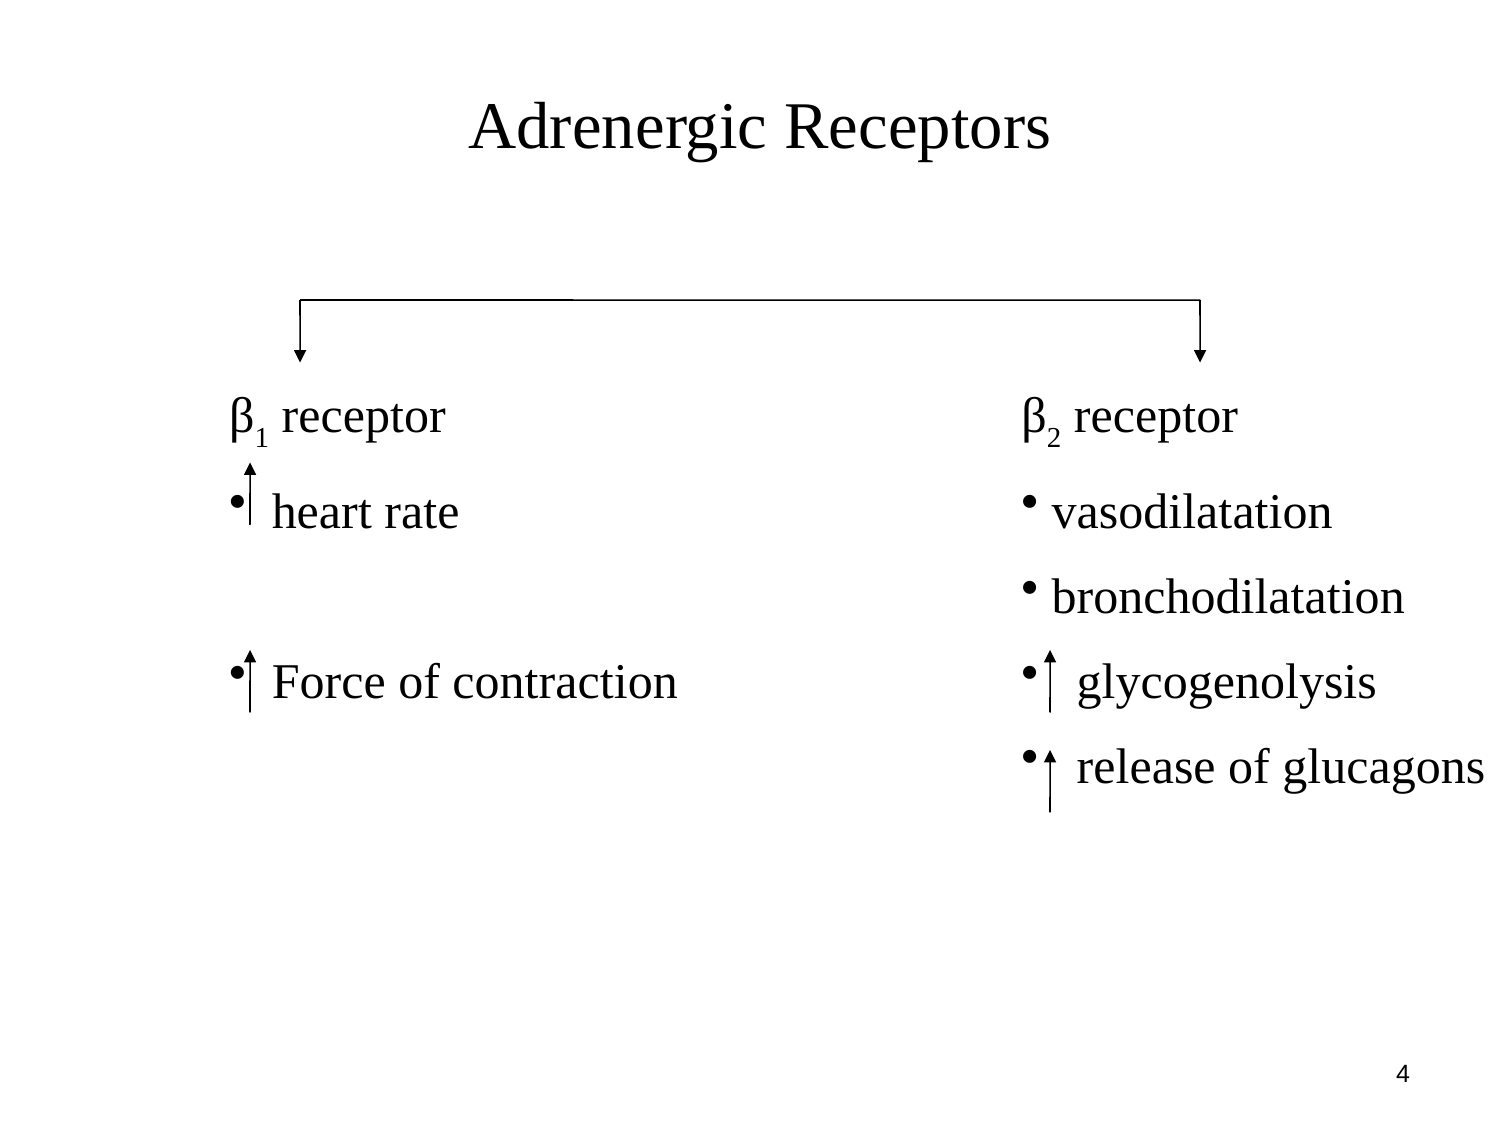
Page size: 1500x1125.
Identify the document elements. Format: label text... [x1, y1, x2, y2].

text_box β2 receptor vasodilatation bronchodilatation glycogenolysis release of glucagons [1006, 374, 1500, 886]
text_box β1 receptor heart rate Force of contraction [214, 374, 718, 716]
slide_number 4 [1074, 1042, 1425, 1103]
text_box [1043, 649, 1057, 713]
text_box [243, 462, 257, 526]
text_box [1193, 299, 1207, 363]
text_box Adrenergic Receptors [37, 74, 1500, 170]
text_box [1043, 750, 1057, 813]
text_box [243, 649, 257, 713]
text_box [293, 299, 307, 363]
